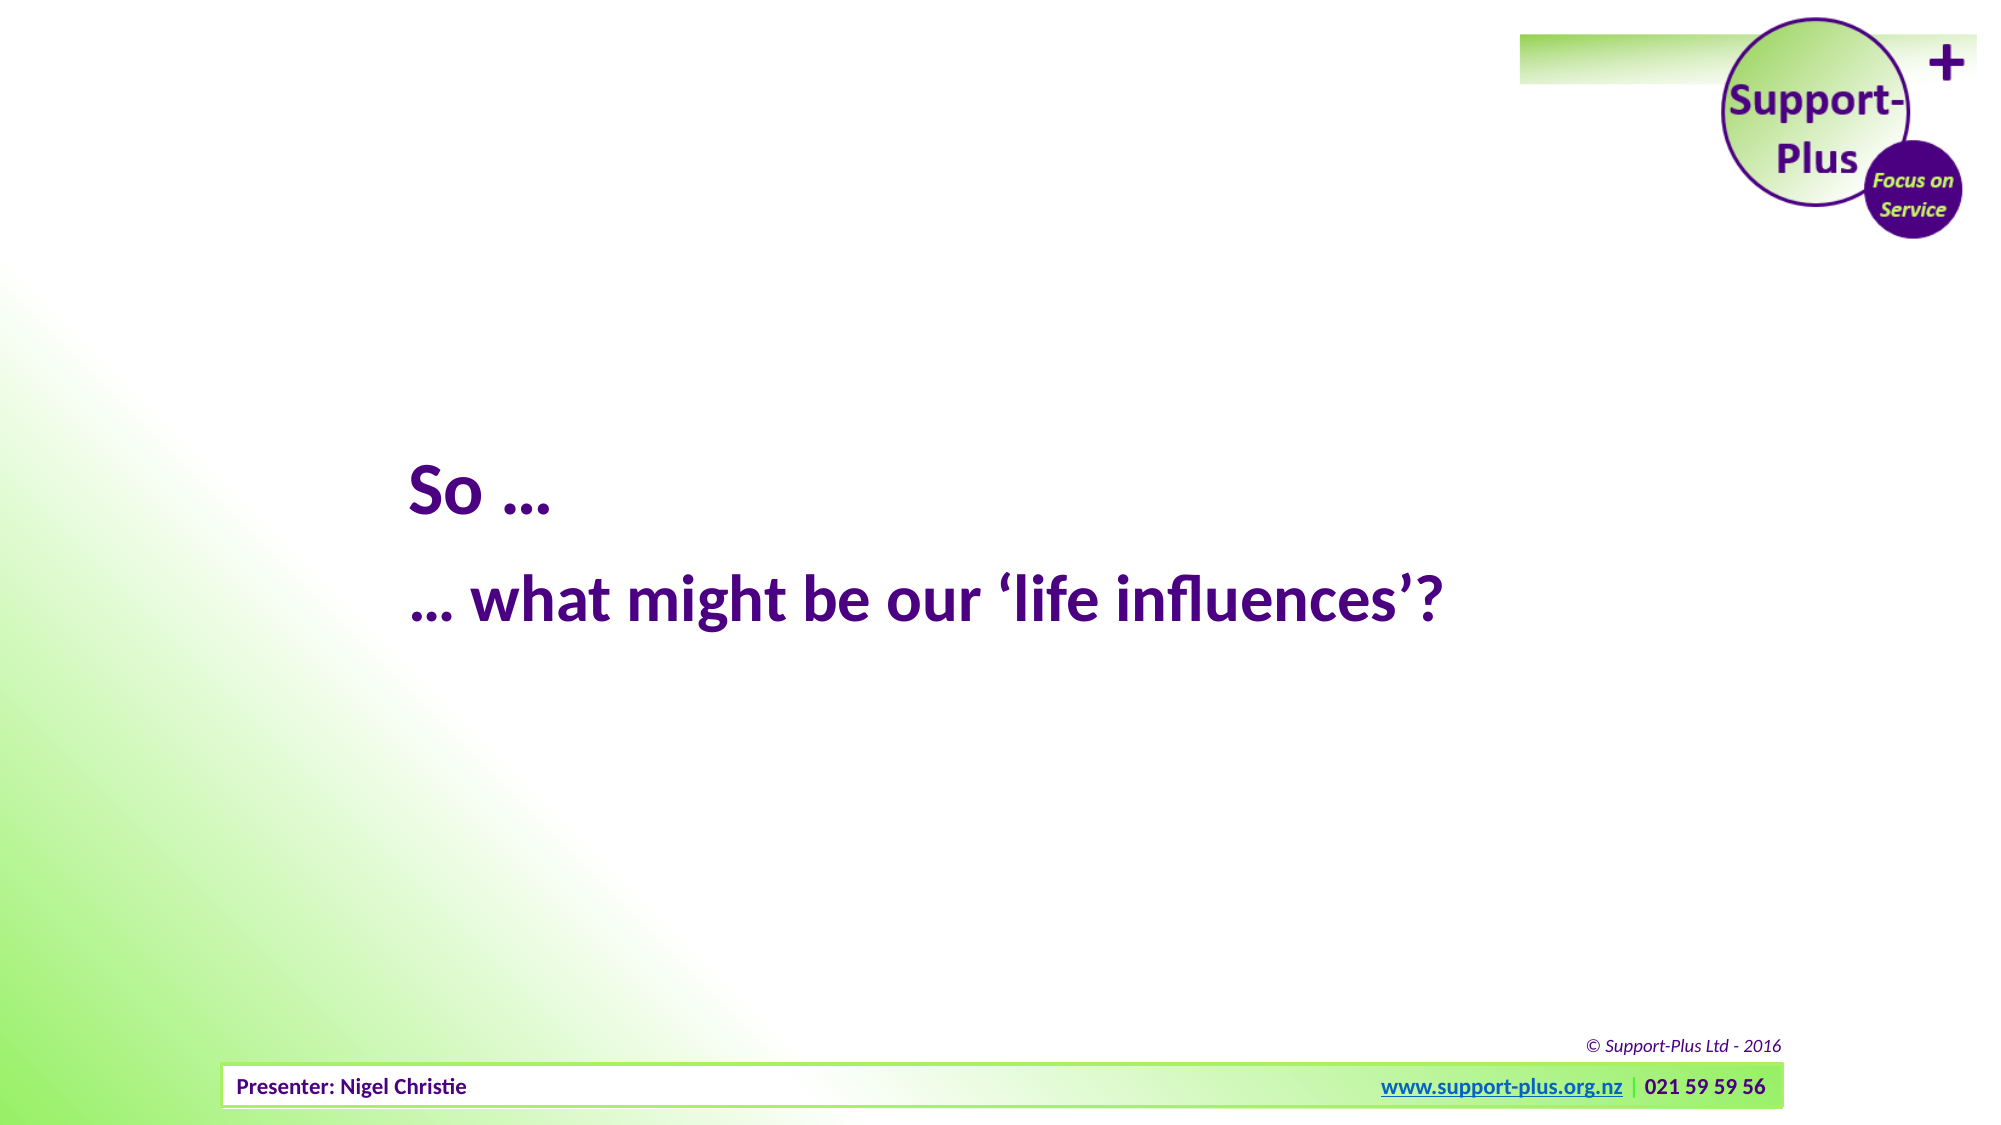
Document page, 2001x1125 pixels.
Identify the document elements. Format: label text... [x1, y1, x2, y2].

text_box Presenter: Nigel Christie www.support-plus.org.nz | 021 59 59 56 [221, 1063, 1783, 1107]
text_box © Support-Plus Ltd - 2016 [1570, 1026, 1819, 1064]
text_box So … … what might be our ‘life influences’? [393, 432, 1673, 643]
picture [1514, 15, 1983, 246]
